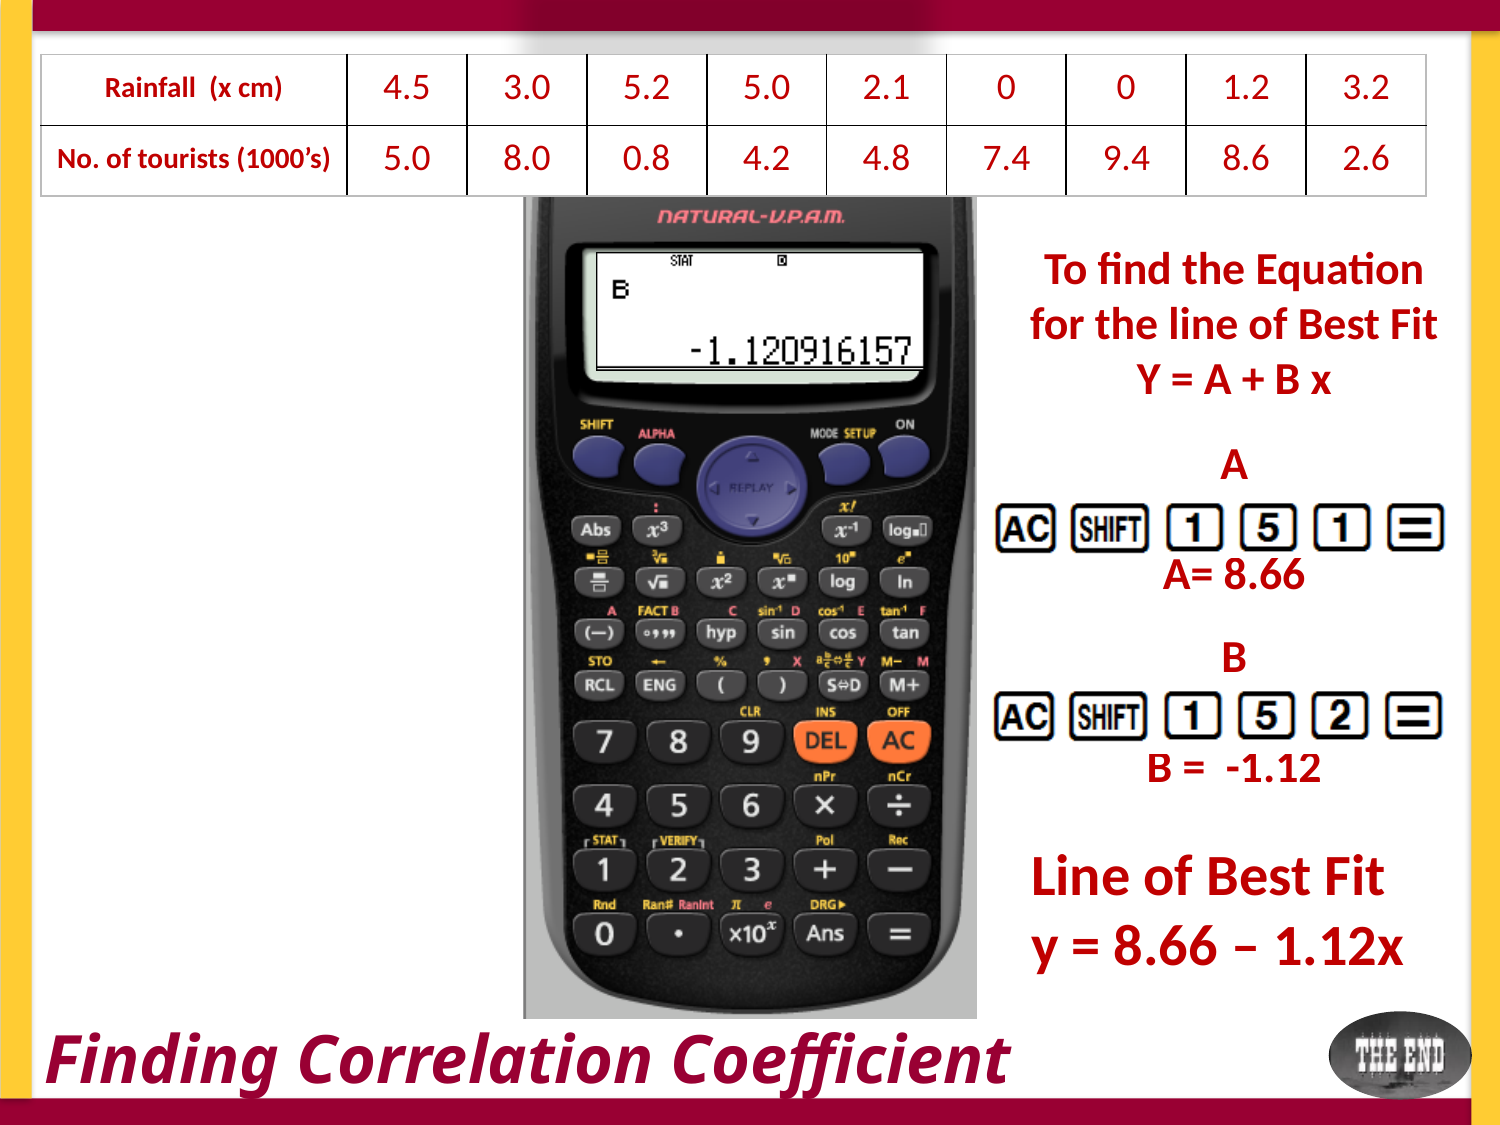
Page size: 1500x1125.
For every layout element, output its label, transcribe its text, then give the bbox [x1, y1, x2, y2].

text_box Line of Best Fit y = 8.66 – 1.12x [1016, 829, 1420, 985]
picture [984, 682, 1448, 754]
picture [523, 197, 977, 1019]
text_box To find the Equation for the line of Best Fit Y = A + B x A A= 8.66 B B = -1.12 [1009, 231, 1459, 854]
picture [1328, 1011, 1472, 1100]
picture [985, 494, 1447, 558]
